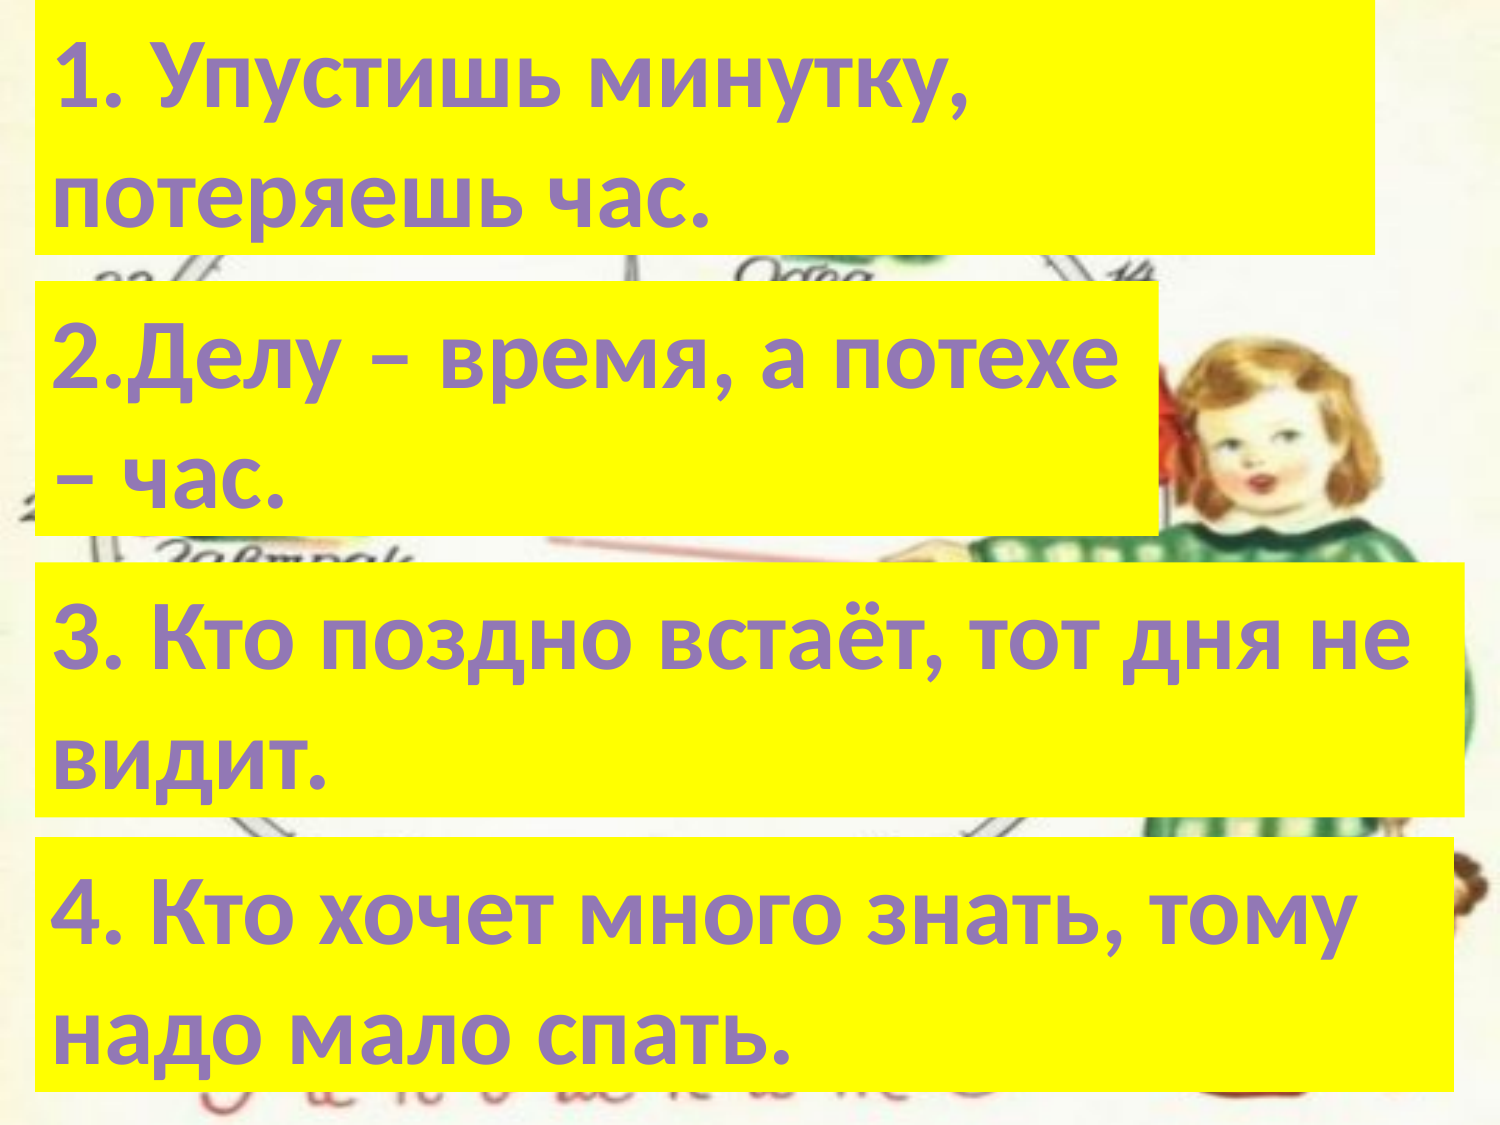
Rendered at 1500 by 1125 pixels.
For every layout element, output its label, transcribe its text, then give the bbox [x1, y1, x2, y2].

text_box 3. Кто поздно встаёт, тот дня не видит. [35, 562, 1465, 818]
text_box 2.Делу – время, а потехе – час. [35, 281, 1159, 536]
text_box 4. Кто хочет много знать, тому надо мало спать. [35, 837, 1454, 1092]
text_box 1. Упустишь минутку, потеряешь час. [35, 0, 1376, 255]
picture [0, 0, 1500, 1125]
